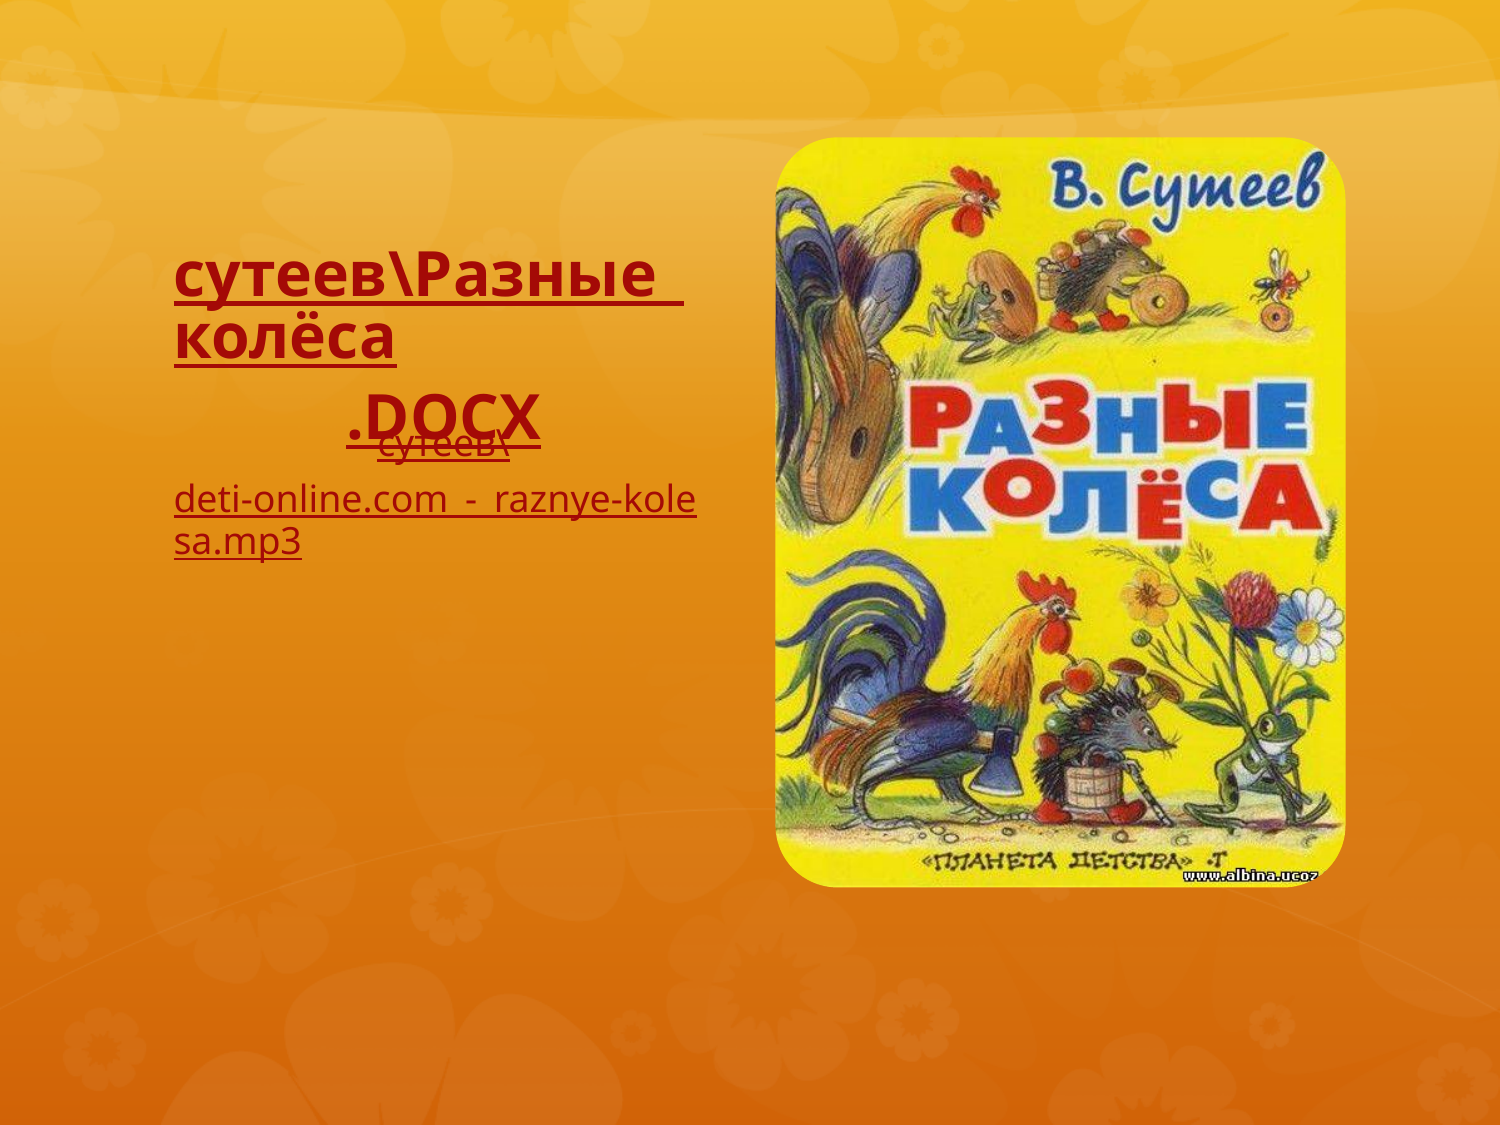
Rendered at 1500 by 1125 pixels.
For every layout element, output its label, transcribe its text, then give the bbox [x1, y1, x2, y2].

list сутеев\deti-online.com_-_raznye-kolesa.mp3 [158, 405, 729, 856]
title сутеев\Разные_колёса.DOCX [158, 137, 729, 404]
picture [0, 0, 1500, 1125]
